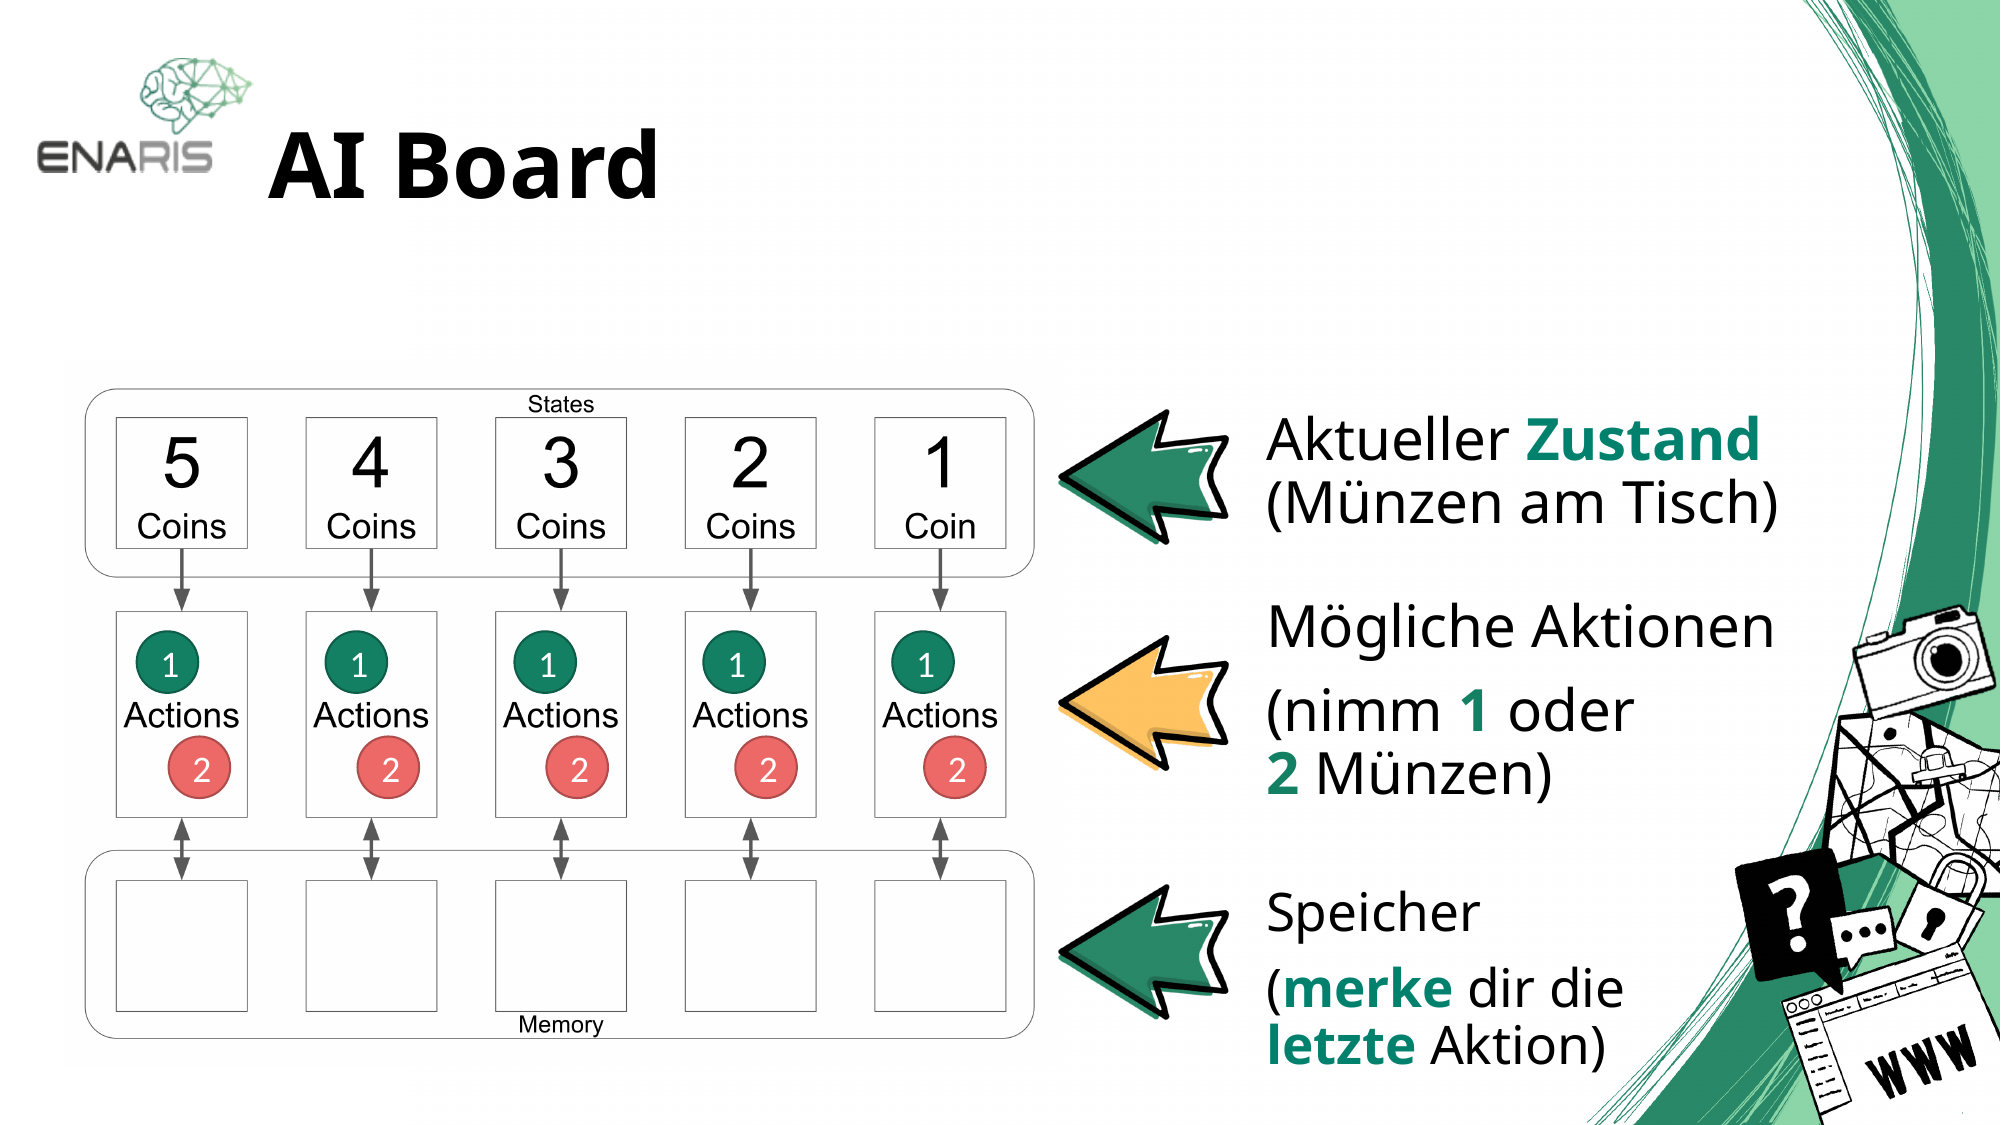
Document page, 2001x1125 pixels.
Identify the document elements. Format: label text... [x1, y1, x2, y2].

text_box Mögliche Aktionen (nimm 1 oder 2 Münzen) [1251, 589, 1832, 737]
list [63, 361, 1059, 1066]
text_box Aktueller Zustand (Münzen am Tisch) [1251, 403, 1863, 550]
picture [408, 0, 2000, 1125]
text_box Speicher (merke dir die letzte Aktion) [1251, 878, 1682, 1085]
title AI Board [253, 59, 1863, 278]
picture [37, 58, 254, 173]
